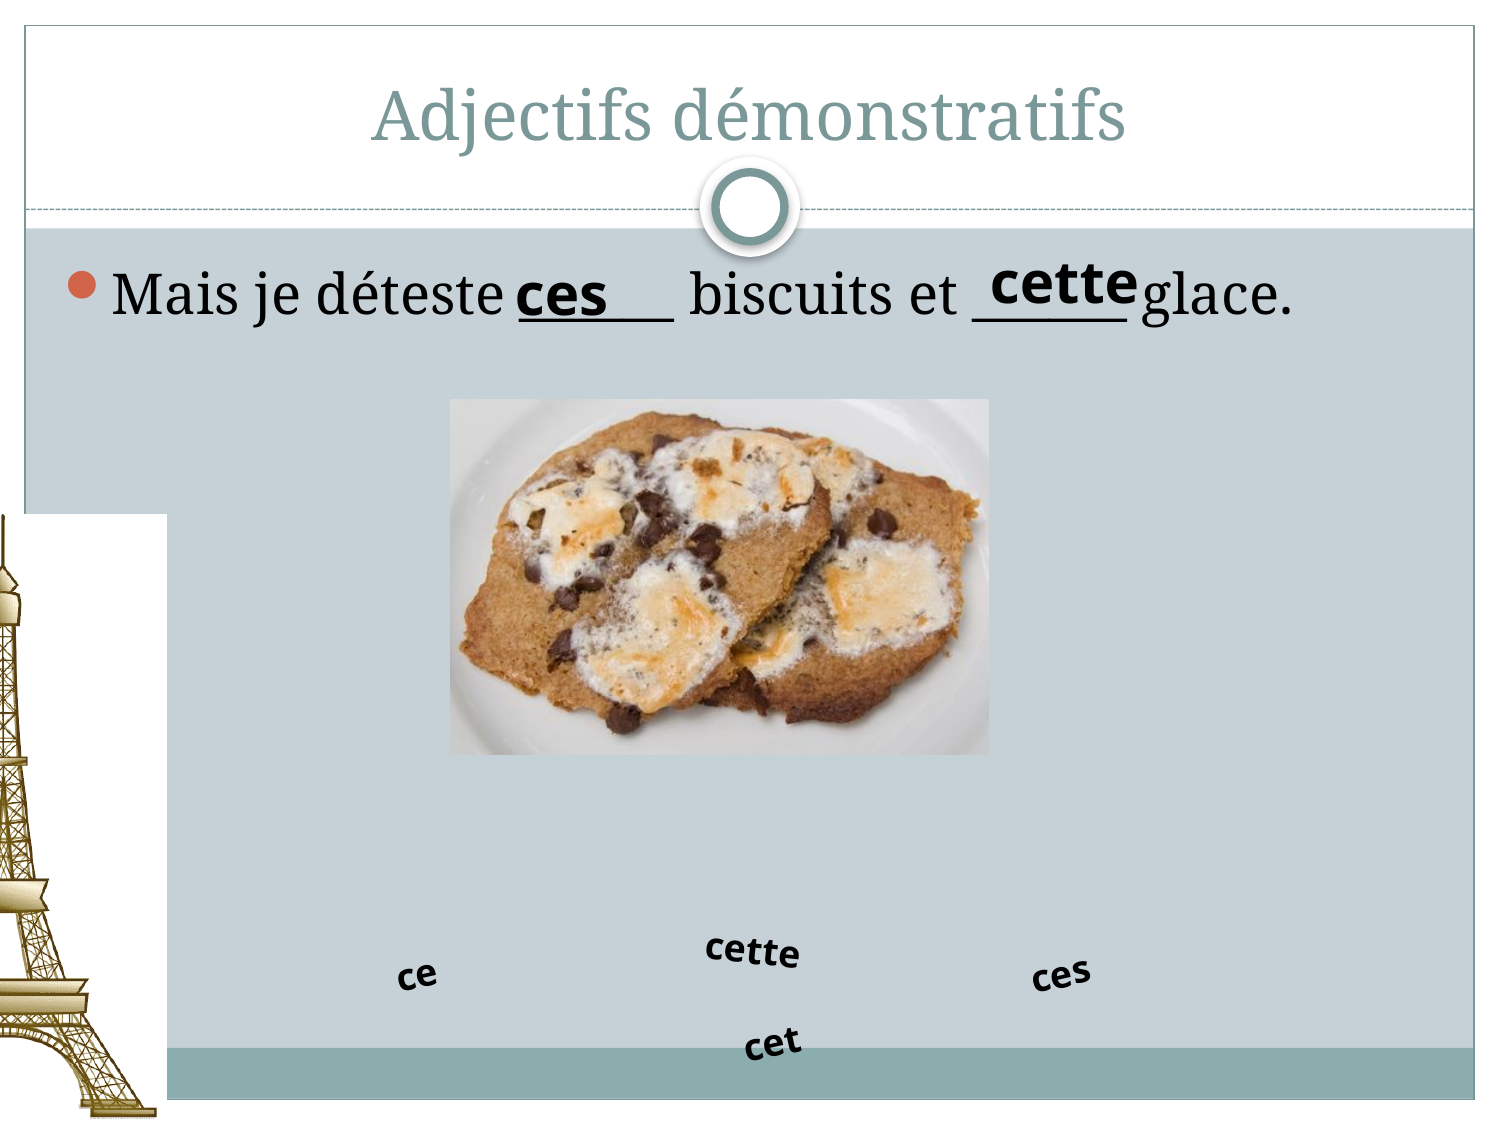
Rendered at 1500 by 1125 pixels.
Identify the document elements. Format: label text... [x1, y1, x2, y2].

text_box ce [375, 930, 484, 1010]
text_box ces [499, 249, 800, 335]
text_box cette [974, 237, 1275, 323]
title Adjectifs démonstratifs [49, 37, 1450, 162]
text_box ces [1010, 855, 1463, 1012]
text_box cette [687, 912, 942, 991]
picture [449, 399, 990, 755]
picture [0, 514, 167, 1125]
list Mais je déteste ______ biscuits et ______ glace. [49, 250, 1445, 863]
text_box cet [722, 964, 996, 1081]
